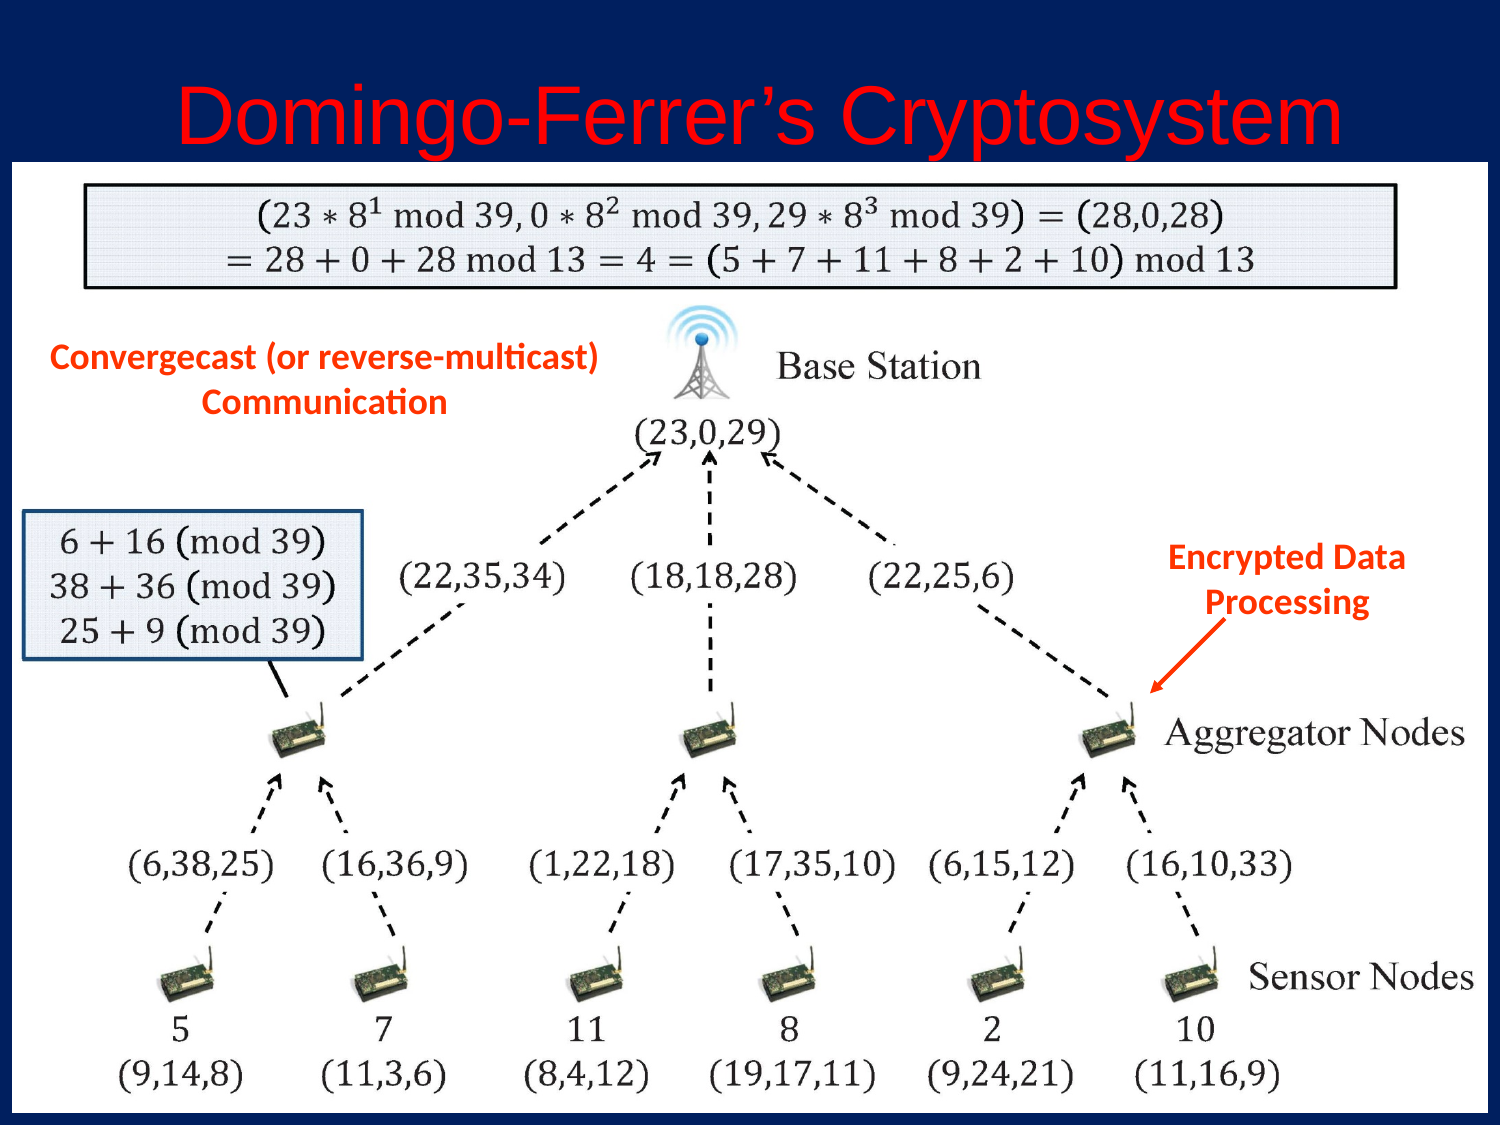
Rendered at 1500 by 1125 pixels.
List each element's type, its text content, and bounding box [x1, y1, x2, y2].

title Domingo-Ferrer’s Cryptosystem [44, 36, 1456, 160]
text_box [1149, 618, 1226, 694]
picture [12, 162, 1488, 1113]
